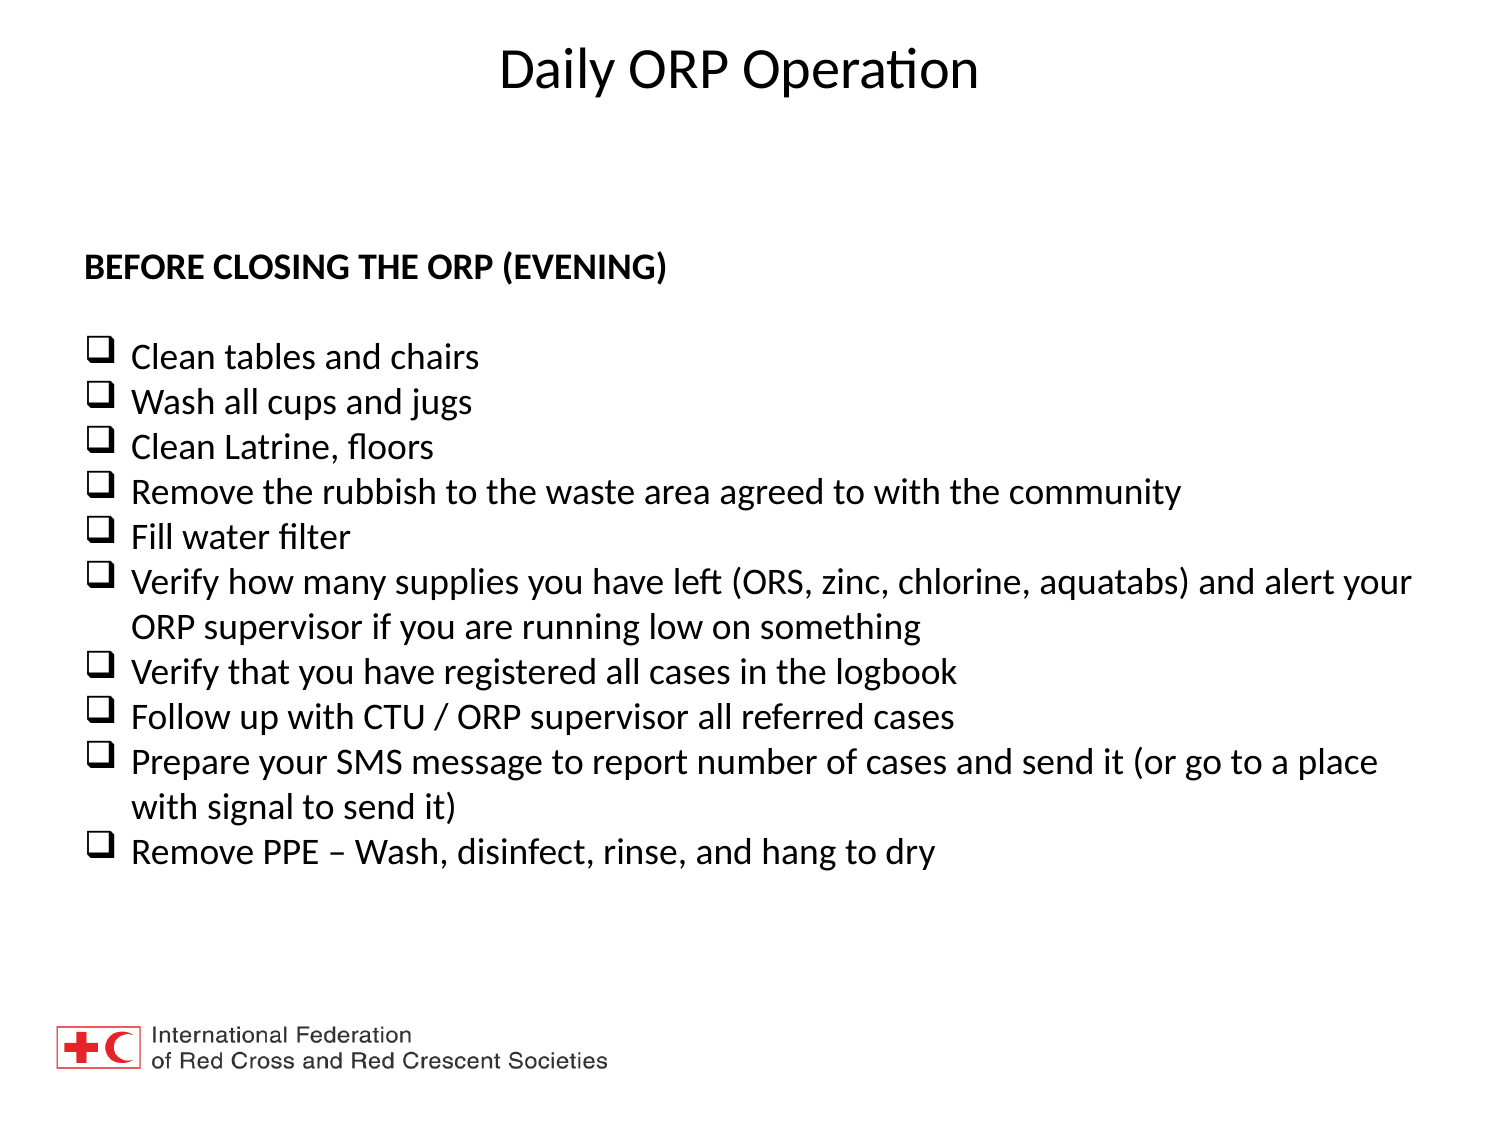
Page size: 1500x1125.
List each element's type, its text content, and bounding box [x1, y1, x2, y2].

text_box BEFORE CLOSING THE ORP (EVENING) Clean tables and chairs Wash all cups and jugs Clean Latrine, floors Remove the rubbish to the waste area agreed to with the community Fill water filter Verify how many supplies you have left (ORS, zinc, chlorine, aquatabs) and alert your ORP supervisor if you are running low on something Verify that you have registered all cases in the logbook Follow up with CTU / ORP supervisor all referred cases Prepare your SMS message to report number of cases and send it (or go to a place with signal to send it) Remove PPE – Wash, disinfect, rinse, and hang to dry [69, 189, 1459, 880]
picture [52, 1022, 614, 1071]
title Daily ORP Operation [64, 0, 1415, 160]
